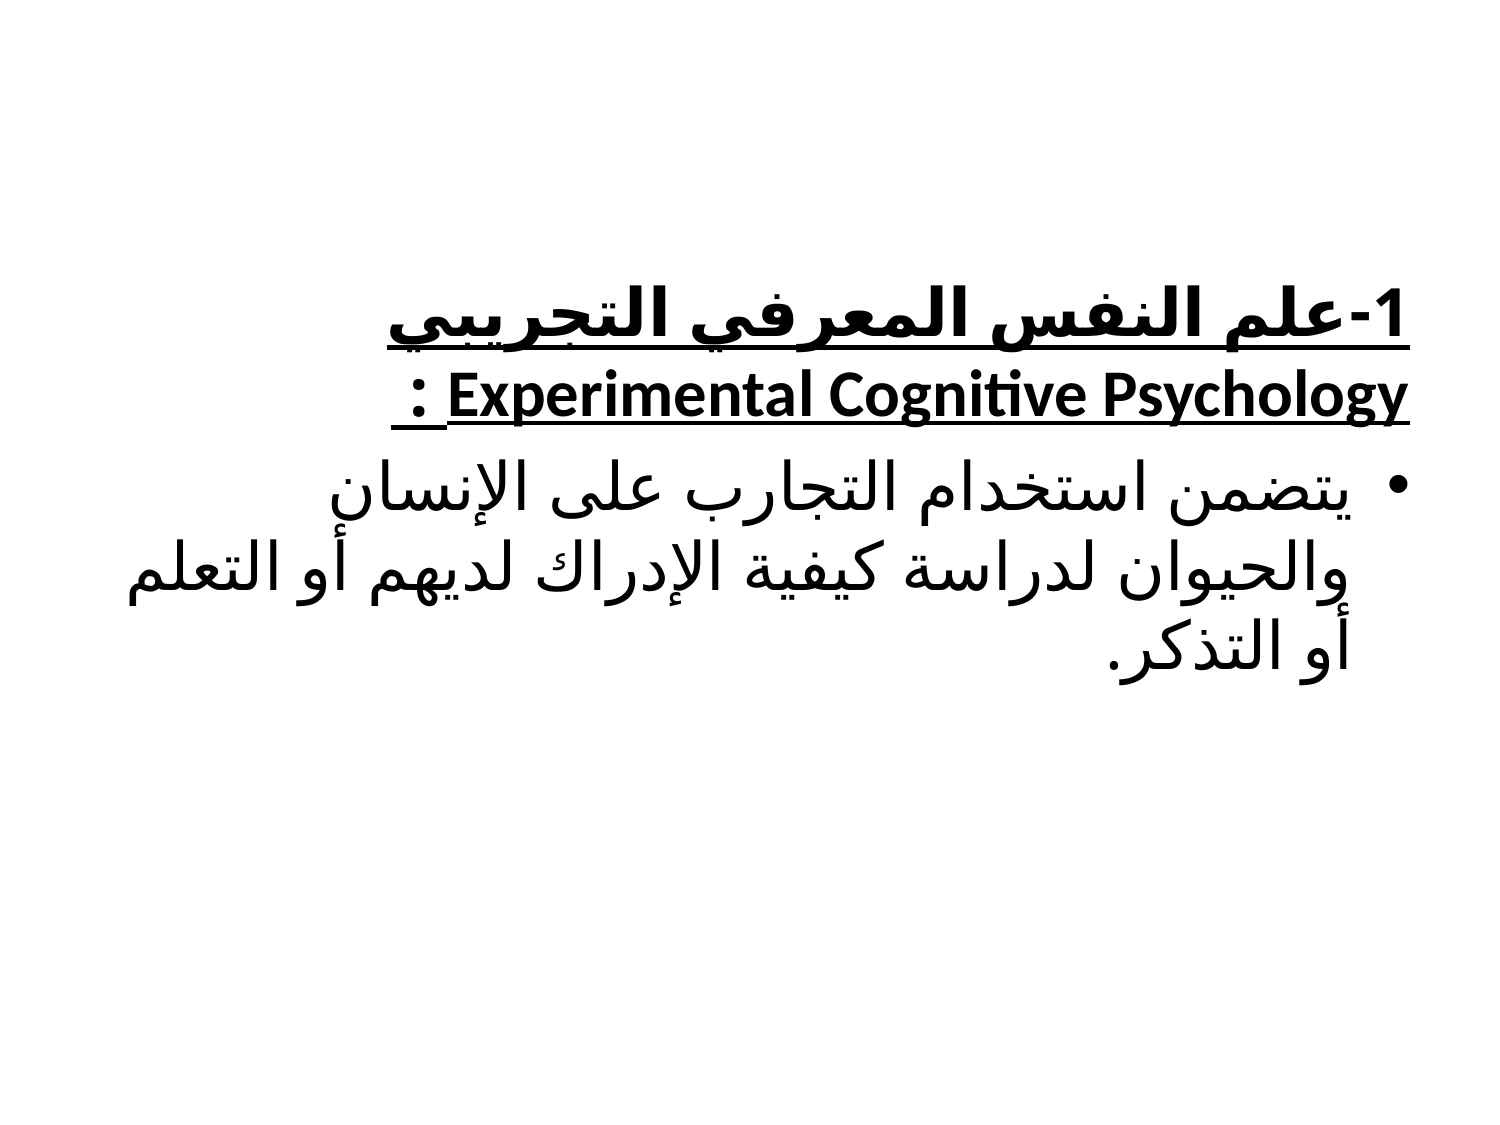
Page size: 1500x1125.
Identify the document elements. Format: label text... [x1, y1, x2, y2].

list 1-علم النفس المعرفي التجريبي Experimental Cognitive Psychology : يتضمن استخدام التجارب على الإنسان والحيوان لدراسة كيفية الإدراك لديهم أو التعلم أو التذكر. [75, 262, 1425, 1005]
